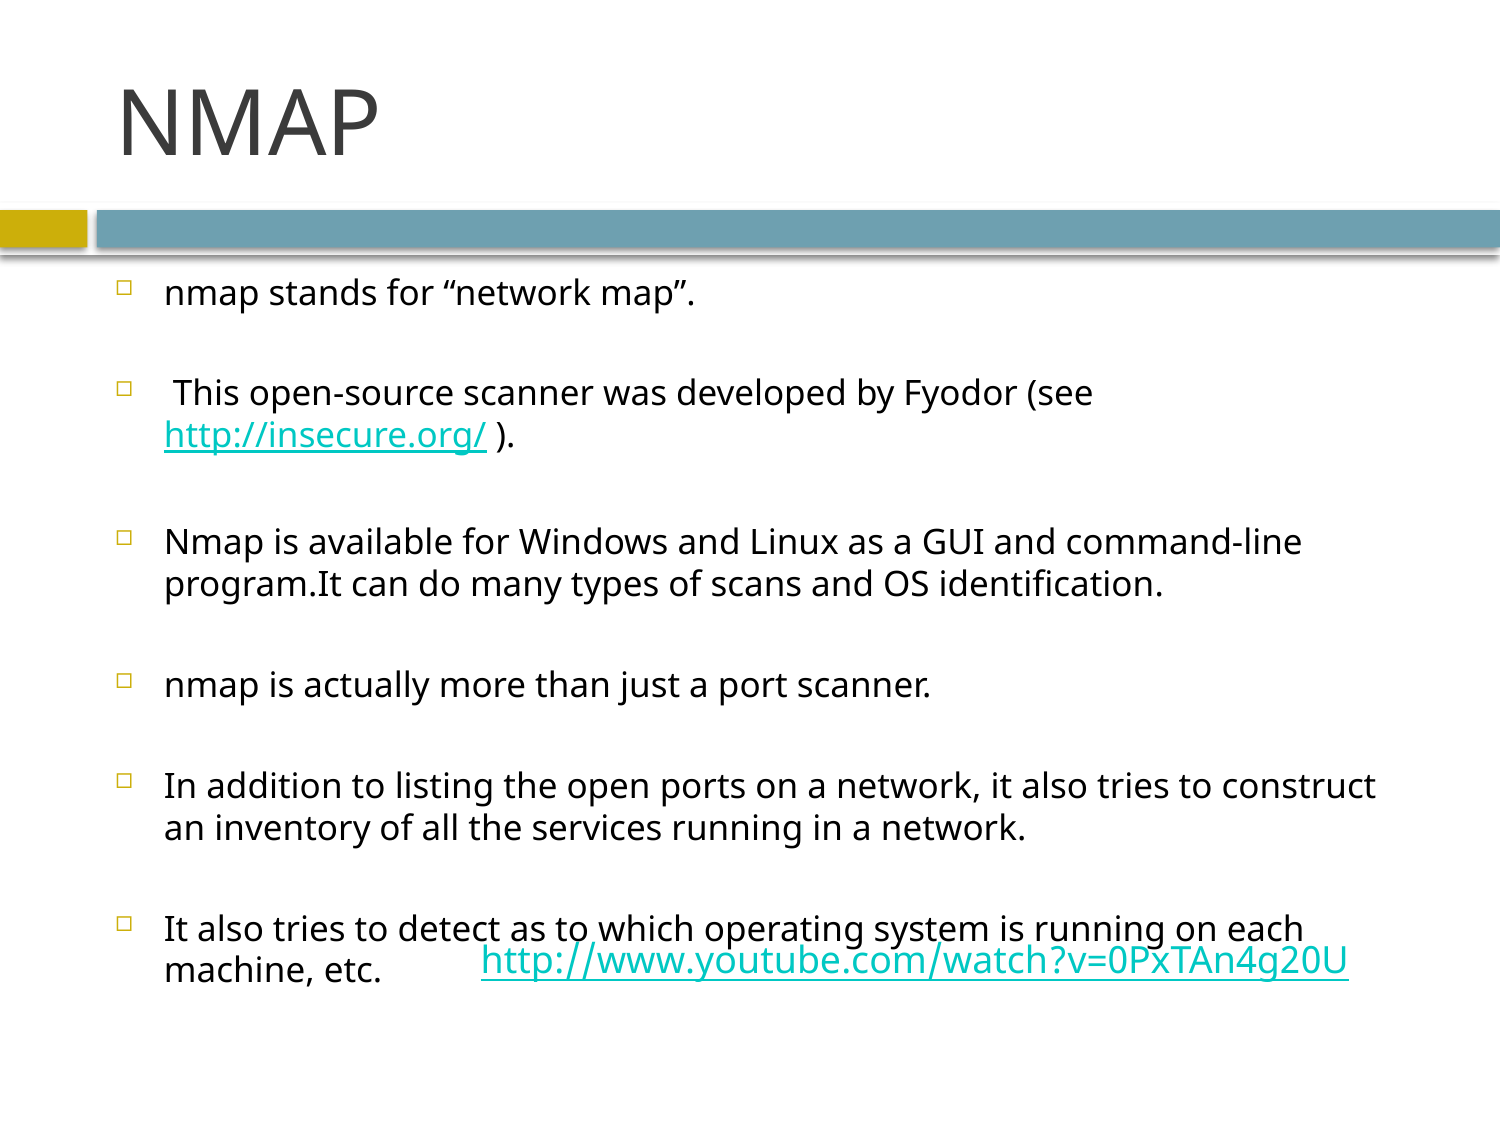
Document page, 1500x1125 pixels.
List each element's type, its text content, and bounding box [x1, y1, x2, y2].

list nmap stands for “network map”. This open-source scanner was developed by Fyodor (see http://insecure.org/ ). Nmap is available for Windows and Linux as a GUI and command-line program.It can do many types of scans and OS identification. nmap is actually more than just a port scanner. In addition to listing the open ports on a network, it also tries to construct an inventory of all the services running in a network. It also tries to detect as to which operating system is running on each machine, etc. [100, 262, 1438, 1000]
title NMAP [100, 37, 1438, 200]
text_box http://www.youtube.com/watch?v=0PxTAn4g20U [336, 928, 1365, 1038]
